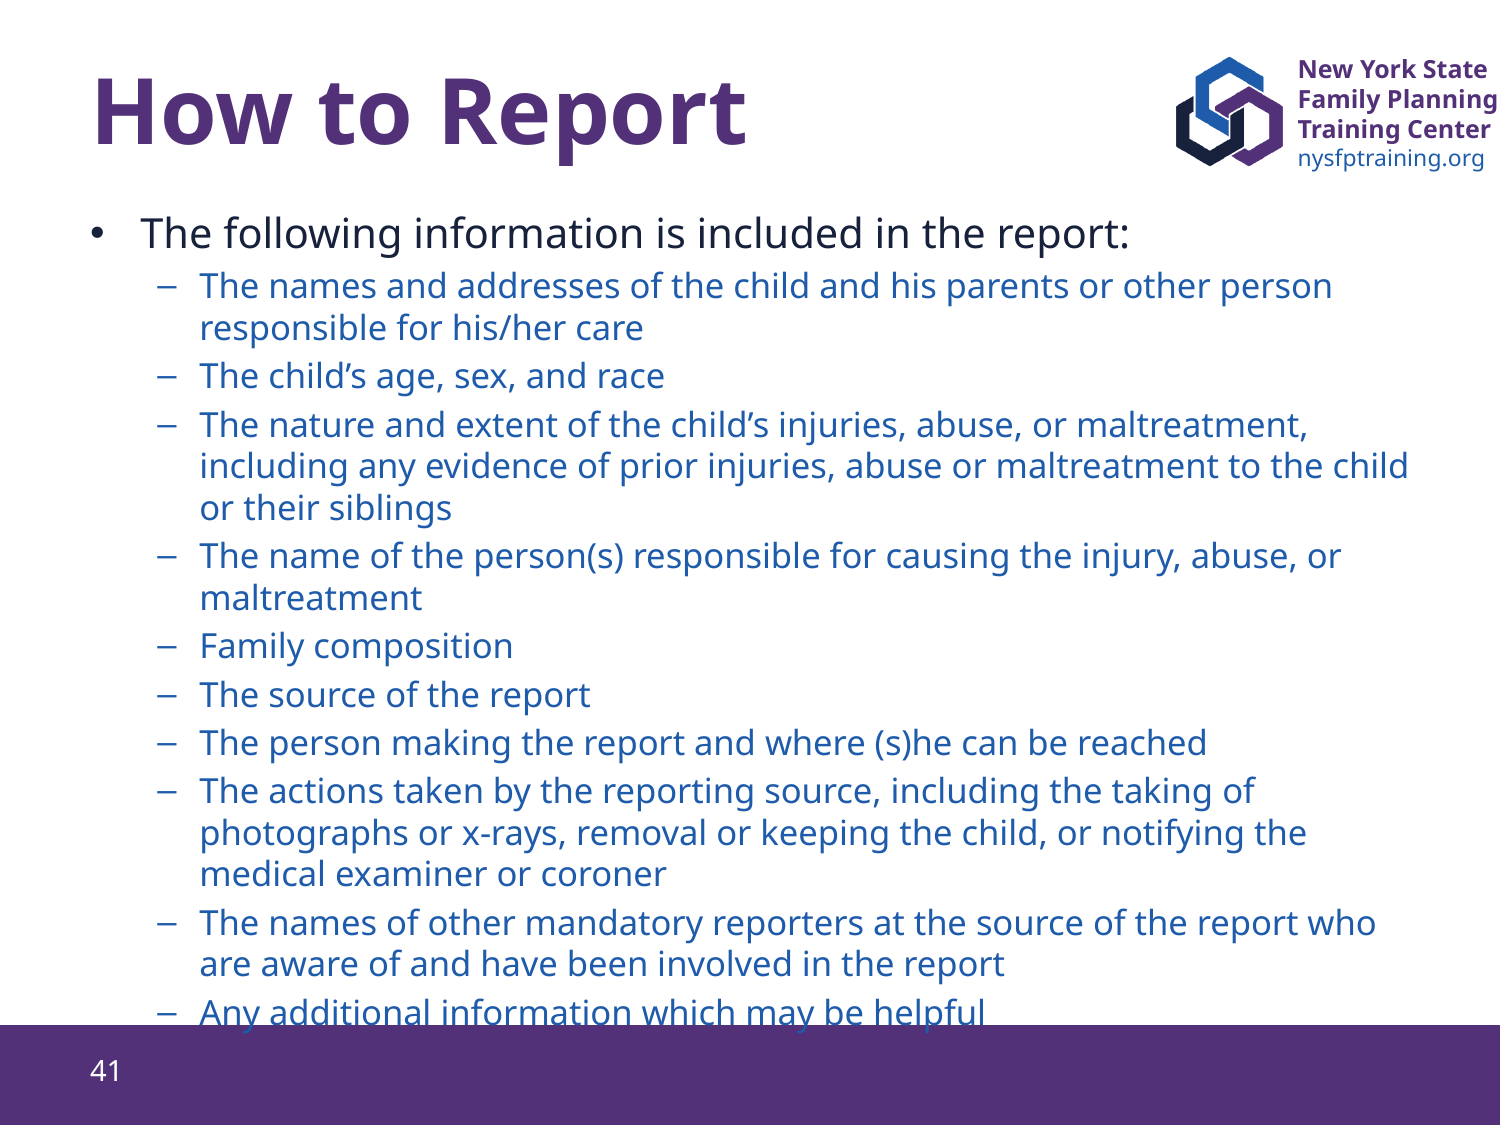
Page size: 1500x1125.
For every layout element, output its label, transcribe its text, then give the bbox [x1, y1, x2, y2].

picture [1175, 55, 1284, 168]
slide_number 41 [75, 1042, 285, 1103]
title How to Report [75, 45, 775, 200]
list The following information is included in the report: The names and addresses of the child and his parents or other person responsible for his/her care The child’s age, sex, and race The nature and extent of the child’s injuries, abuse, or maltreatment, including any evidence of prior injuries, abuse or maltreatment to the child or their siblings The name of the person(s) responsible for causing the injury, abuse, or maltreatment Family composition The source of the report The person making the report and where (s)he can be reached The actions taken by the reporting source, including the taking of photographs or x-rays, removal or keeping the child, or notifying the medical examiner or coroner The names of other mandatory reporters at the source of the report who are aware of and have been involved in the report Any additional information which may be helpful [75, 200, 1425, 1043]
